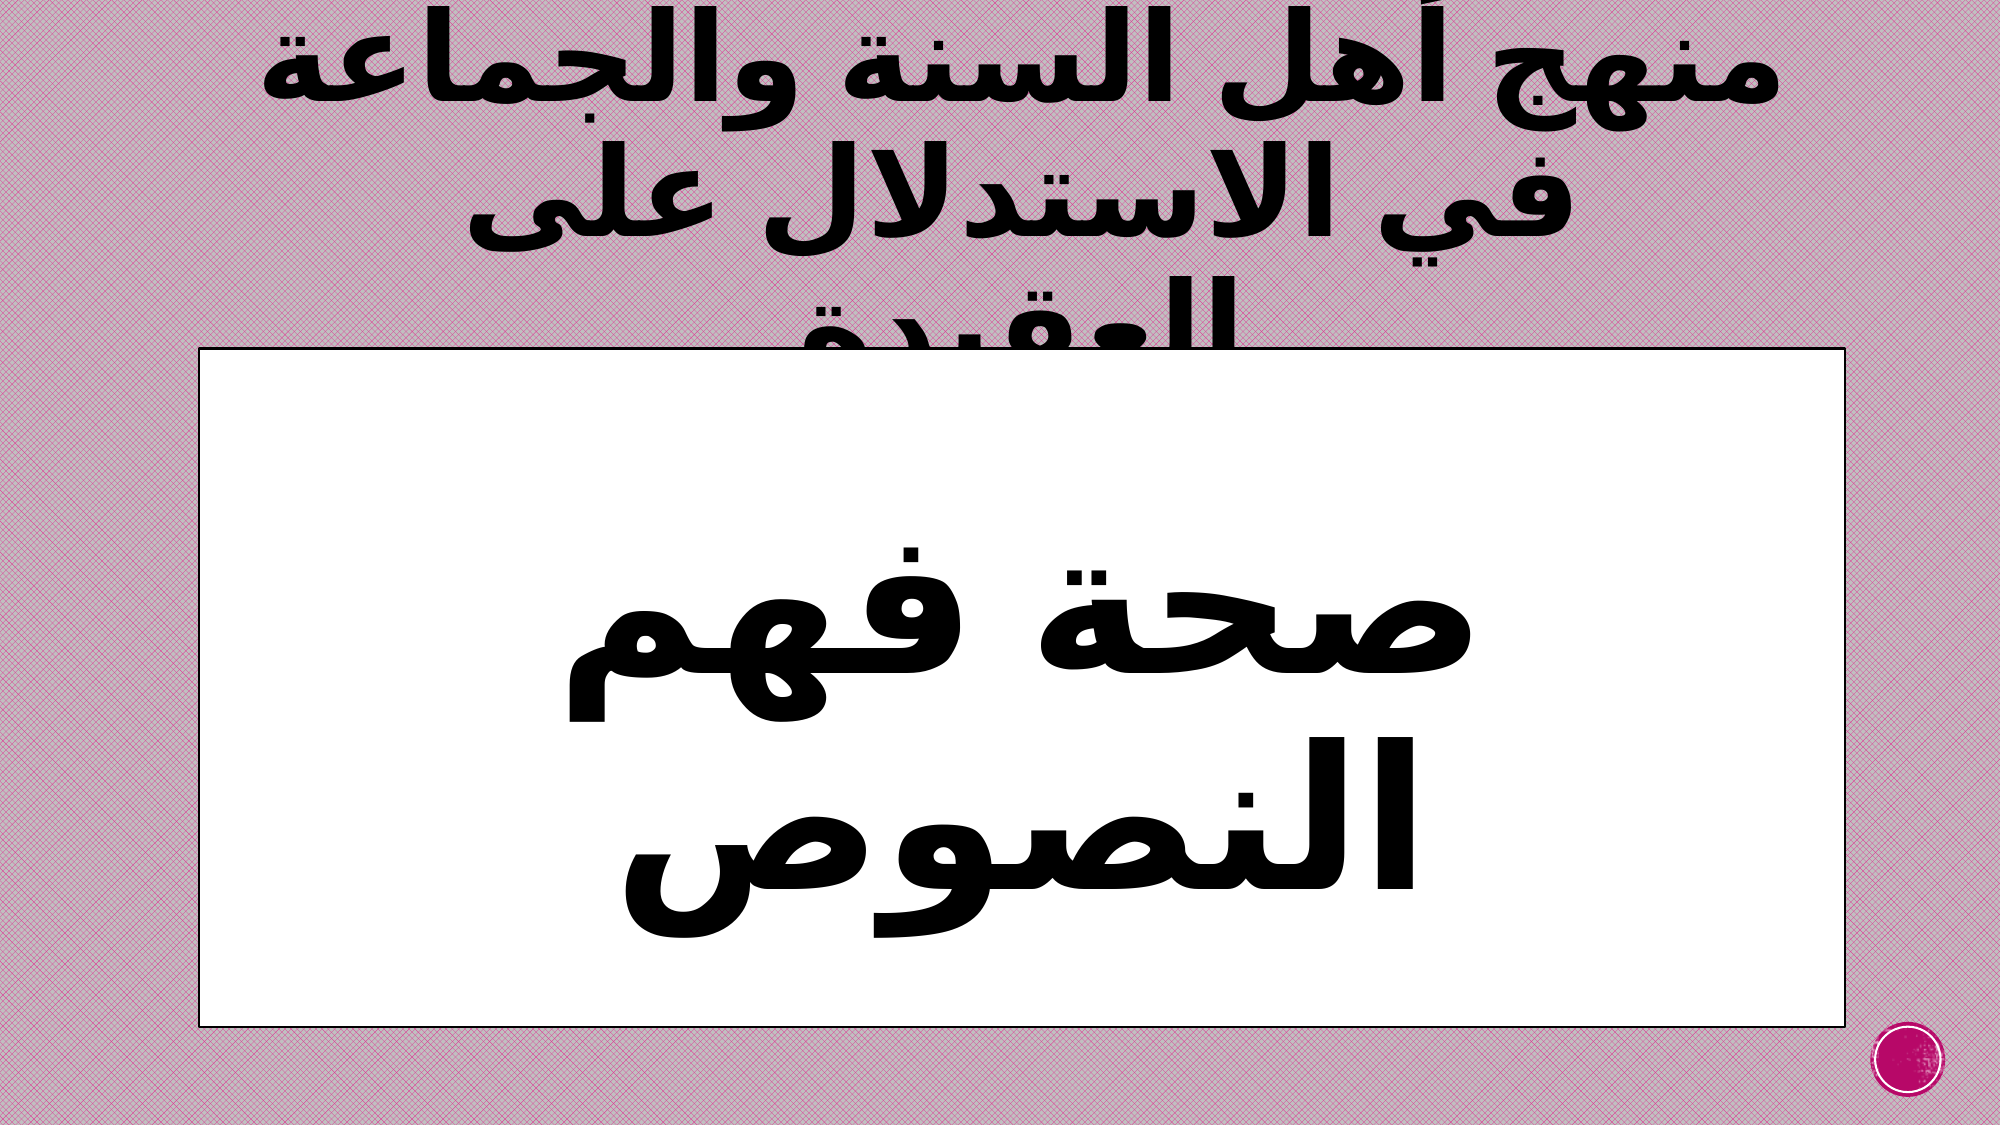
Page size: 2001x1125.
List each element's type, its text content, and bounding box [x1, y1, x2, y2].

title منهج أهل السنة والجماعة في الاستدلال على العقيدة [232, 44, 1813, 347]
list صحة فهم النصوص [198, 347, 1846, 1028]
